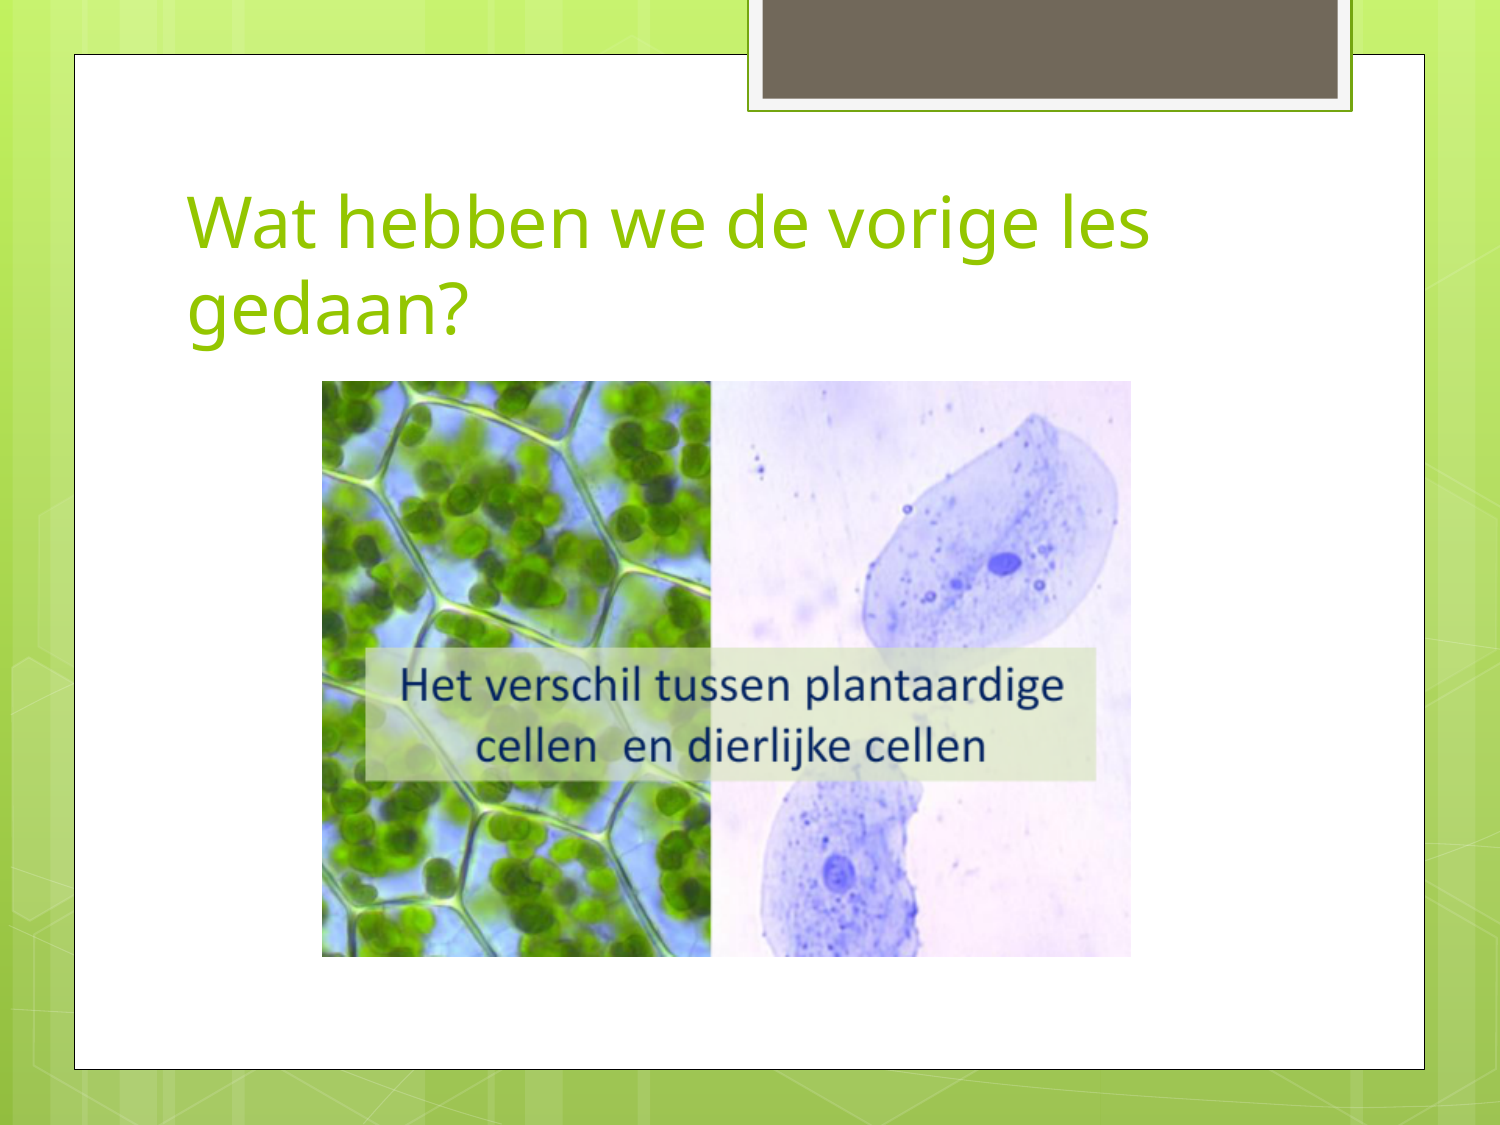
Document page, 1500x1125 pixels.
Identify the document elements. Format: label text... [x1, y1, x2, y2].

title Wat hebben we de vorige les gedaan? [171, 168, 1324, 357]
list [322, 380, 1132, 957]
